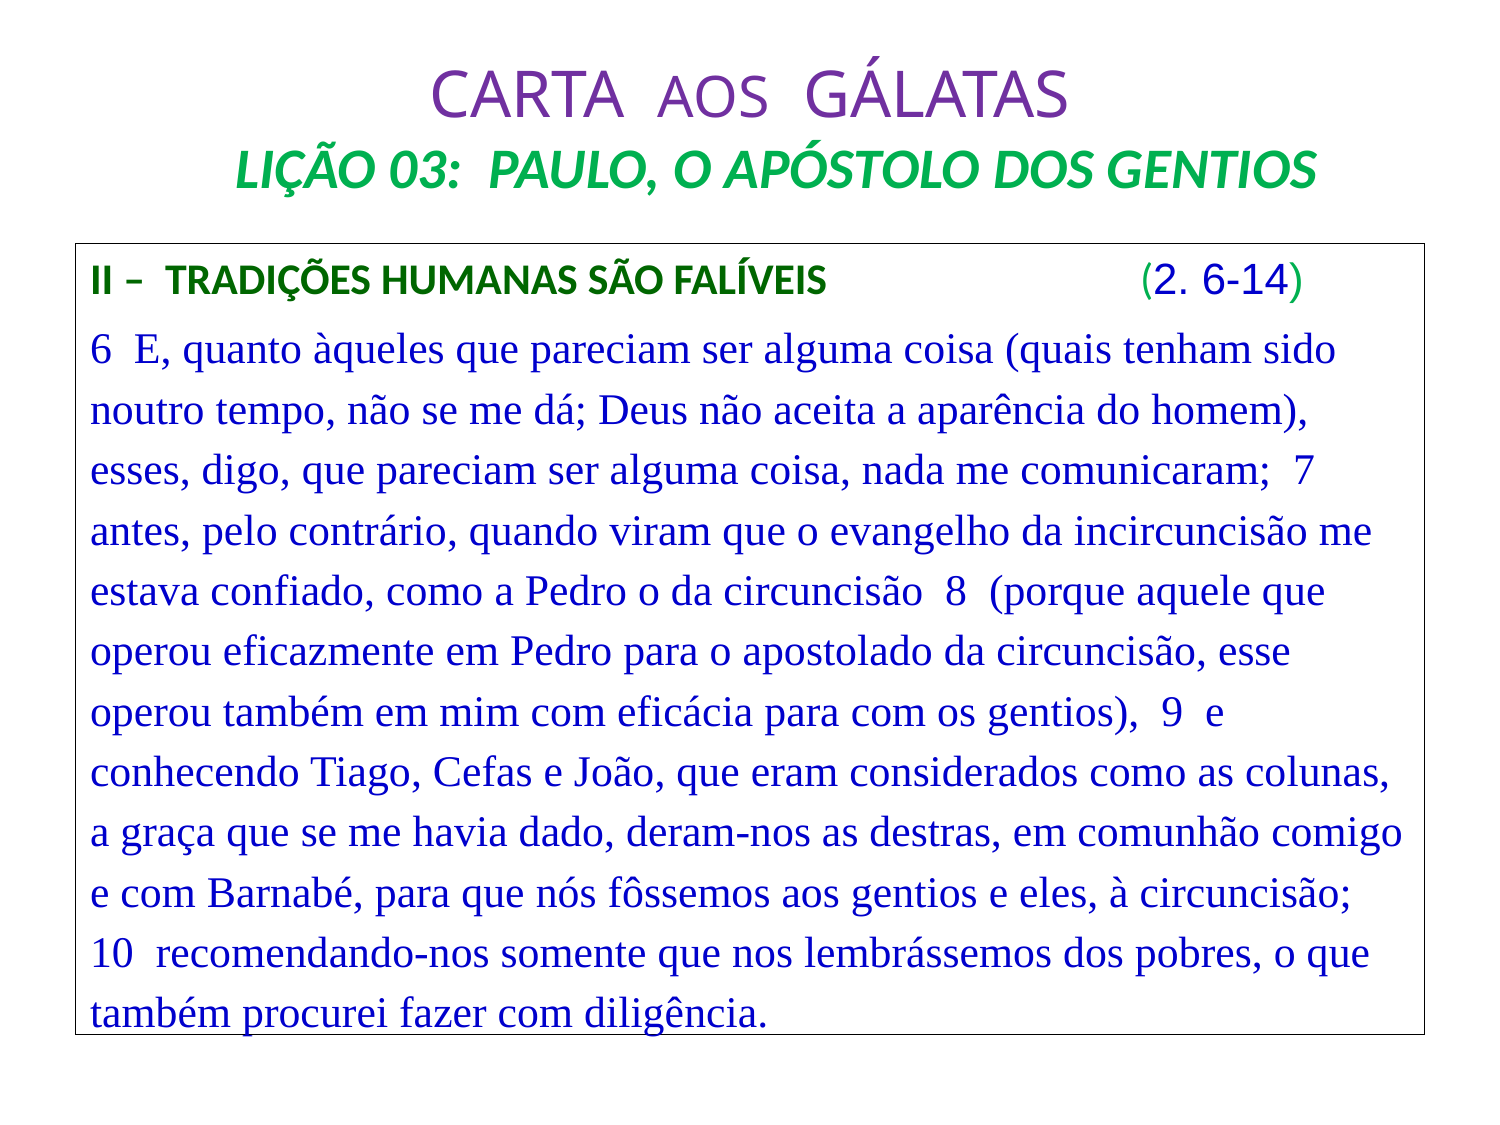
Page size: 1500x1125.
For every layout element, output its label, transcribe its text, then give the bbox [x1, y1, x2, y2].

title CARTA AOS GÁLATAS LIÇÃO 03: PAULO, O APÓSTOLO DOS GENTIOS [75, 45, 1425, 209]
list II – TRADIÇÕES HUMANAS SÃO FALÍVEIS (2. 6-14) 6 E, quanto àqueles que pareciam ser alguma coisa (quais tenham sido noutro tempo, não se me dá; Deus não aceita a aparência do homem), esses, digo, que pareciam ser alguma coisa, nada me comunicaram; 7 antes, pelo contrário, quando viram que o evangelho da incircuncisão me estava confiado, como a Pedro o da circuncisão 8 (porque aquele que operou eficazmente em Pedro para o apostolado da circuncisão, esse operou também em mim com eficácia para com os gentios), 9 e conhecendo Tiago, Cefas e João, que eram considerados como as colunas, a graça que se me havia dado, deram-nos as destras, em comunhão comigo e com Barnabé, para que nós fôssemos aos gentios e eles, à circuncisão; 10 recomendando-nos somente que nos lembrássemos dos pobres, o que também procurei fazer com diligência. [75, 243, 1425, 1035]
